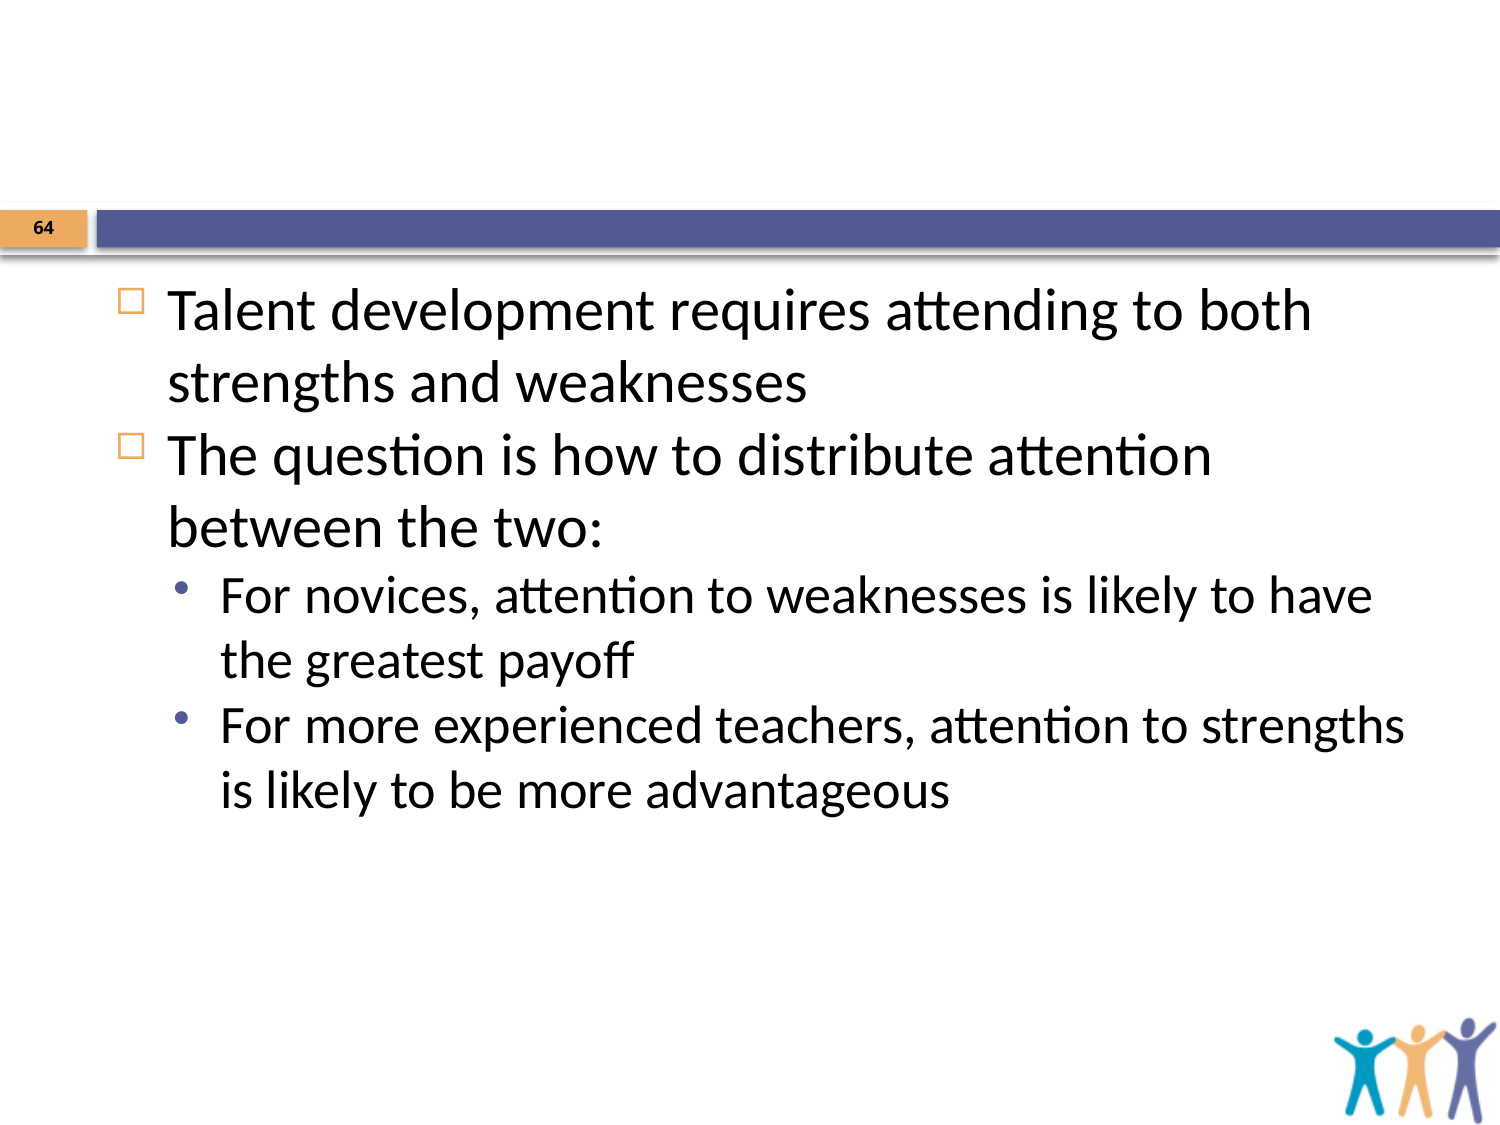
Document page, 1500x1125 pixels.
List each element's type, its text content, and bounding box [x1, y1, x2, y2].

slide_number 64 [0, 208, 88, 249]
list Talent development requires attending to both strengths and weaknesses The question is how to distribute attention between the two: For novices, attention to weaknesses is likely to have the greatest payoff For more experienced teachers, attention to strengths is likely to be more advantageous [100, 262, 1438, 1000]
